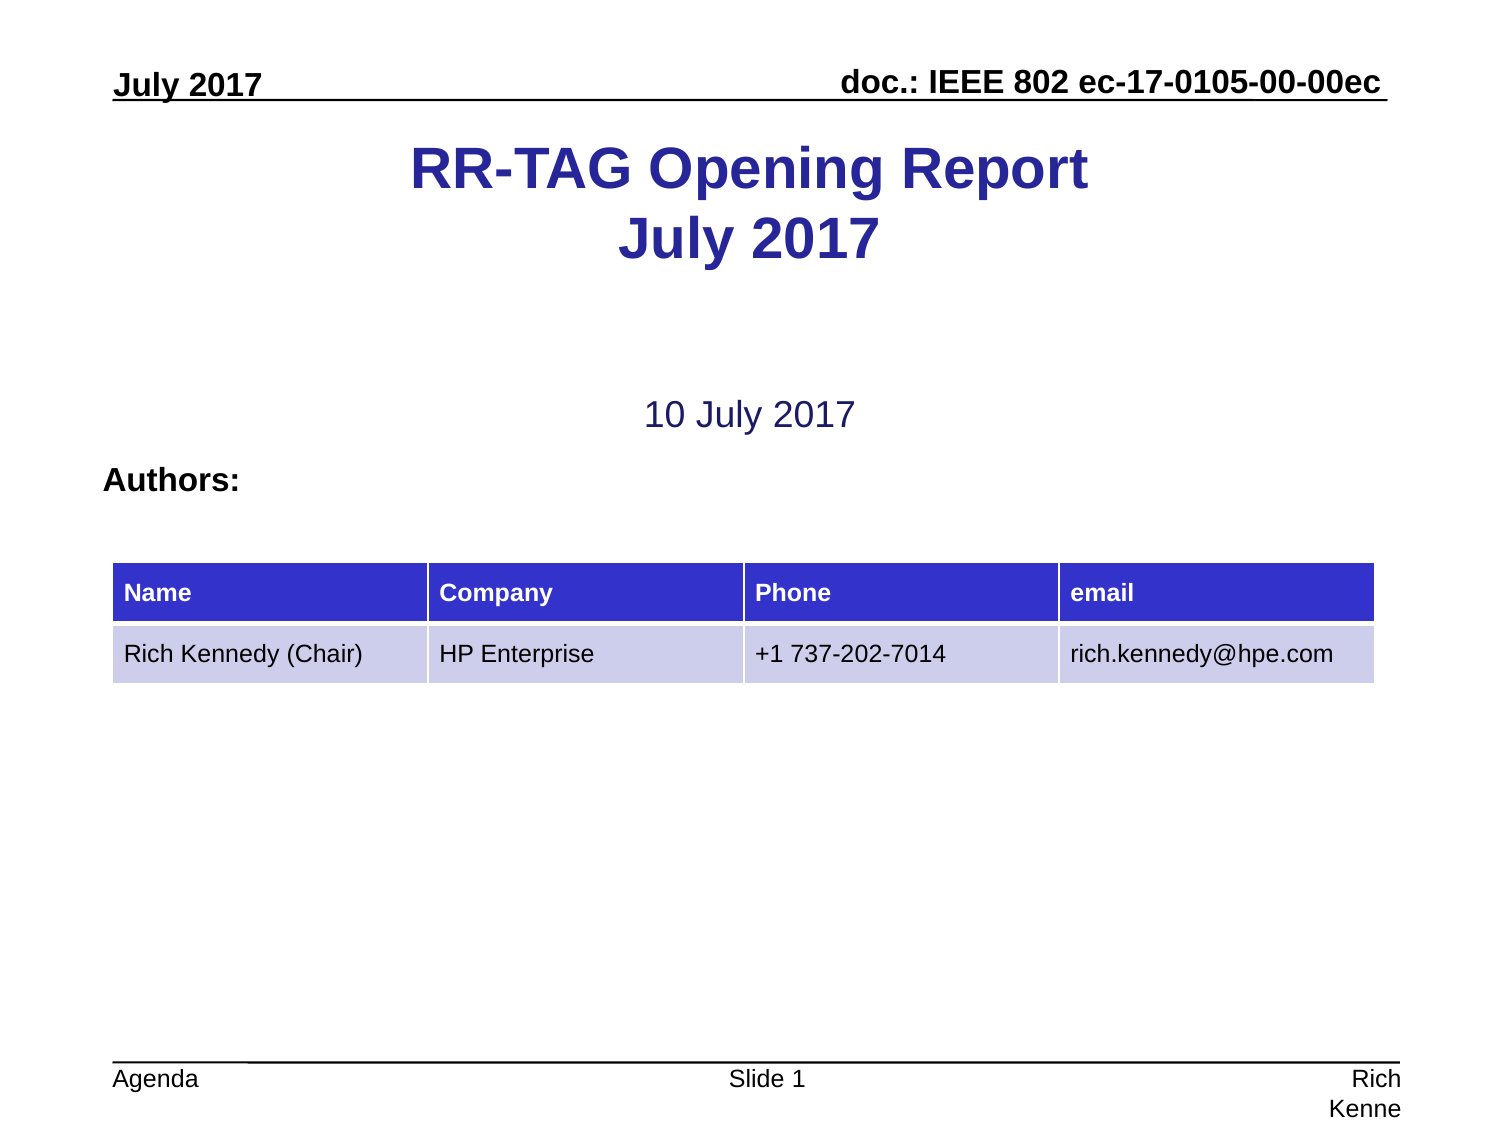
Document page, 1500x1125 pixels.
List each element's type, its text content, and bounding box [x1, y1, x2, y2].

table_header Name [113, 563, 427, 621]
list 10 July 2017 [112, 382, 1388, 445]
table_cell rich.kennedy@hpe.com [1060, 626, 1374, 683]
table_header email [1060, 563, 1374, 621]
table_cell HP Enterprise [429, 626, 743, 683]
table_header Phone [745, 563, 1058, 621]
table_cell Rich Kennedy (Chair) [113, 626, 427, 683]
title RR-TAG Opening Report July 2017 [112, 112, 1388, 288]
slide_number Slide 1 [709, 1061, 826, 1093]
footer Rich Kennedy, HPE [1320, 1061, 1402, 1093]
table_cell +1 737-202-7014 [745, 626, 1058, 683]
table_header Company [429, 563, 743, 621]
text_box Authors: [87, 450, 325, 513]
